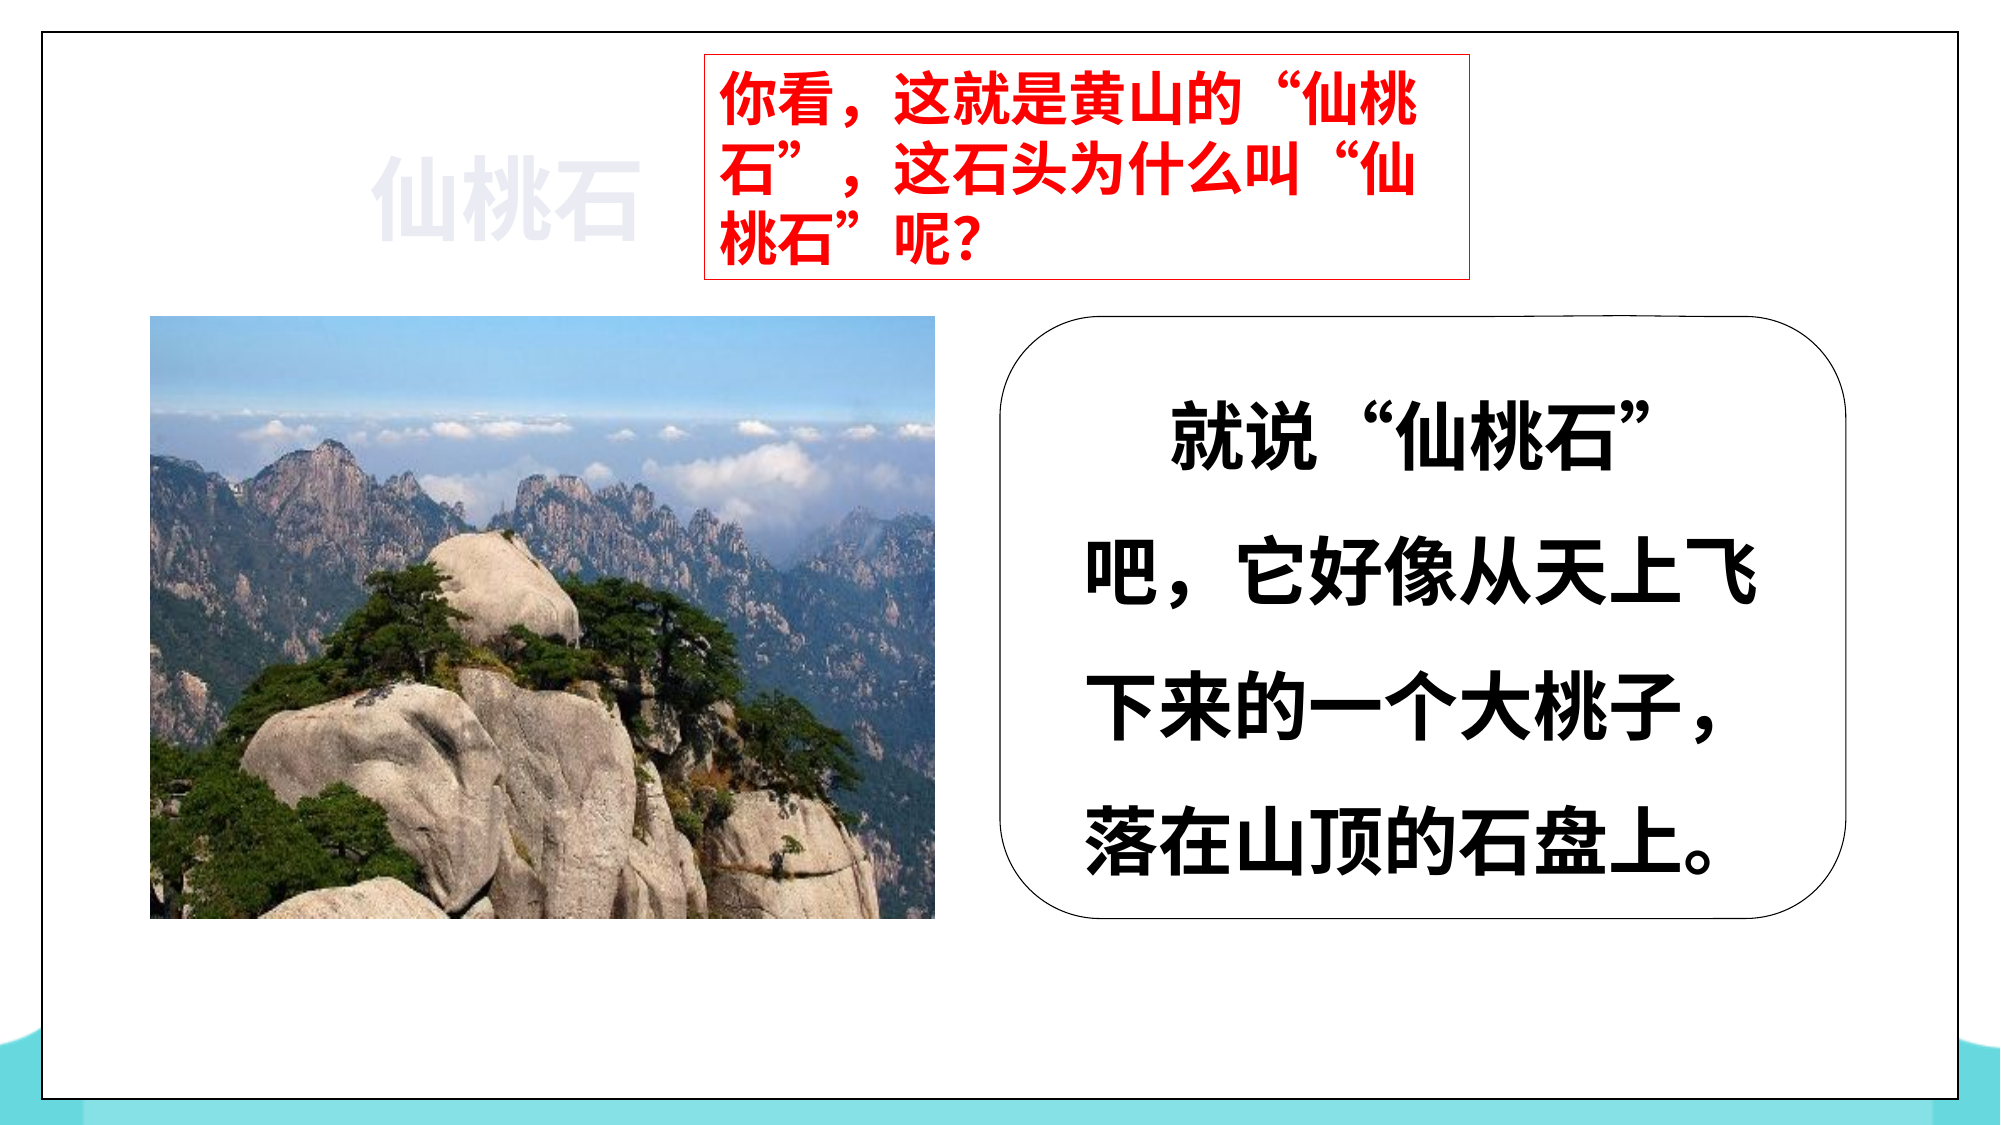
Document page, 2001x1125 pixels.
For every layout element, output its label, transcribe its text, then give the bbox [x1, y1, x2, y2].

text_box [41, 31, 1959, 1100]
text_box 你看，这就是黄山的“仙桃石”，这石头为什么叫“仙桃石”呢？ [704, 54, 1470, 280]
text_box 仙桃石 [354, 134, 660, 259]
text_box 就说“仙桃石”吧，它好像从天上飞下来的一个大桃子，落在山顶的石盘上。 [1068, 337, 1778, 893]
text_box [999, 315, 1847, 920]
picture [0, 0, 2001, 1125]
